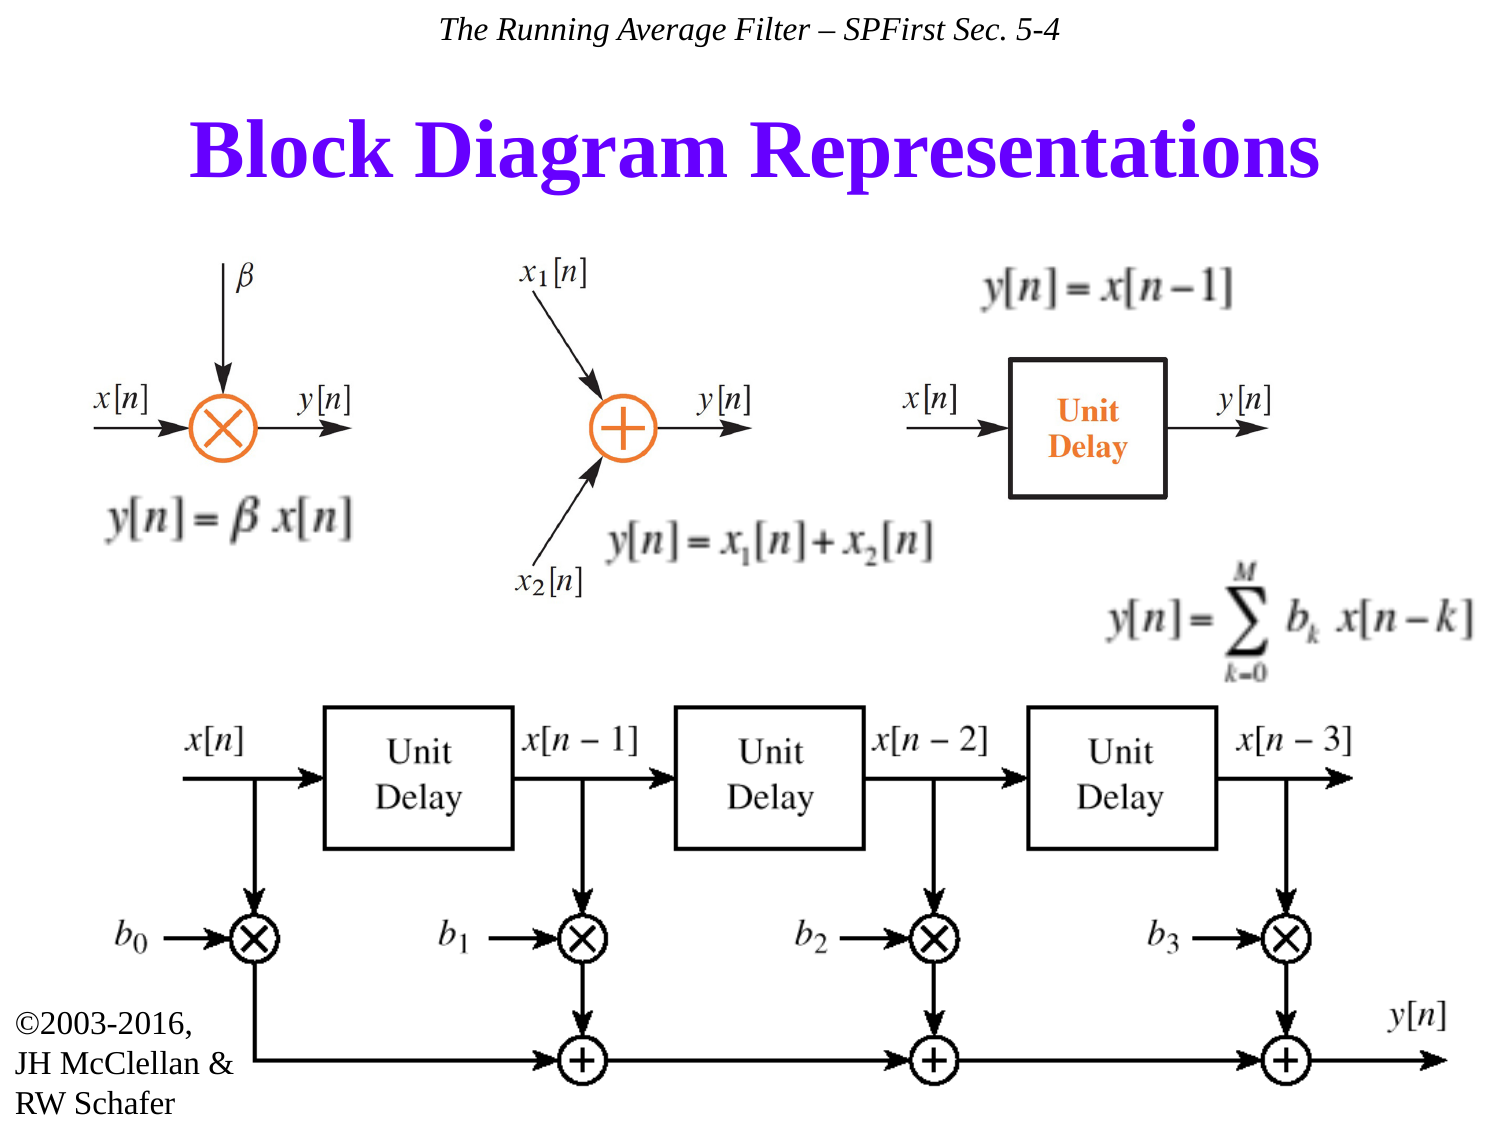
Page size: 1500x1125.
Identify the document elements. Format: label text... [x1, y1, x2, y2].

text_box ©2003-2016, JH McClellan & RW Schafer [0, 994, 250, 1125]
text_box The Running Average Filter – SPFirst Sec. 5-4 [0, 0, 1500, 55]
picture [87, 248, 1276, 613]
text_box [1099, 549, 1478, 686]
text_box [99, 487, 355, 551]
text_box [974, 262, 1238, 320]
title Block Diagram Representations [75, 55, 1438, 238]
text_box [599, 512, 938, 571]
picture [87, 678, 1476, 1101]
